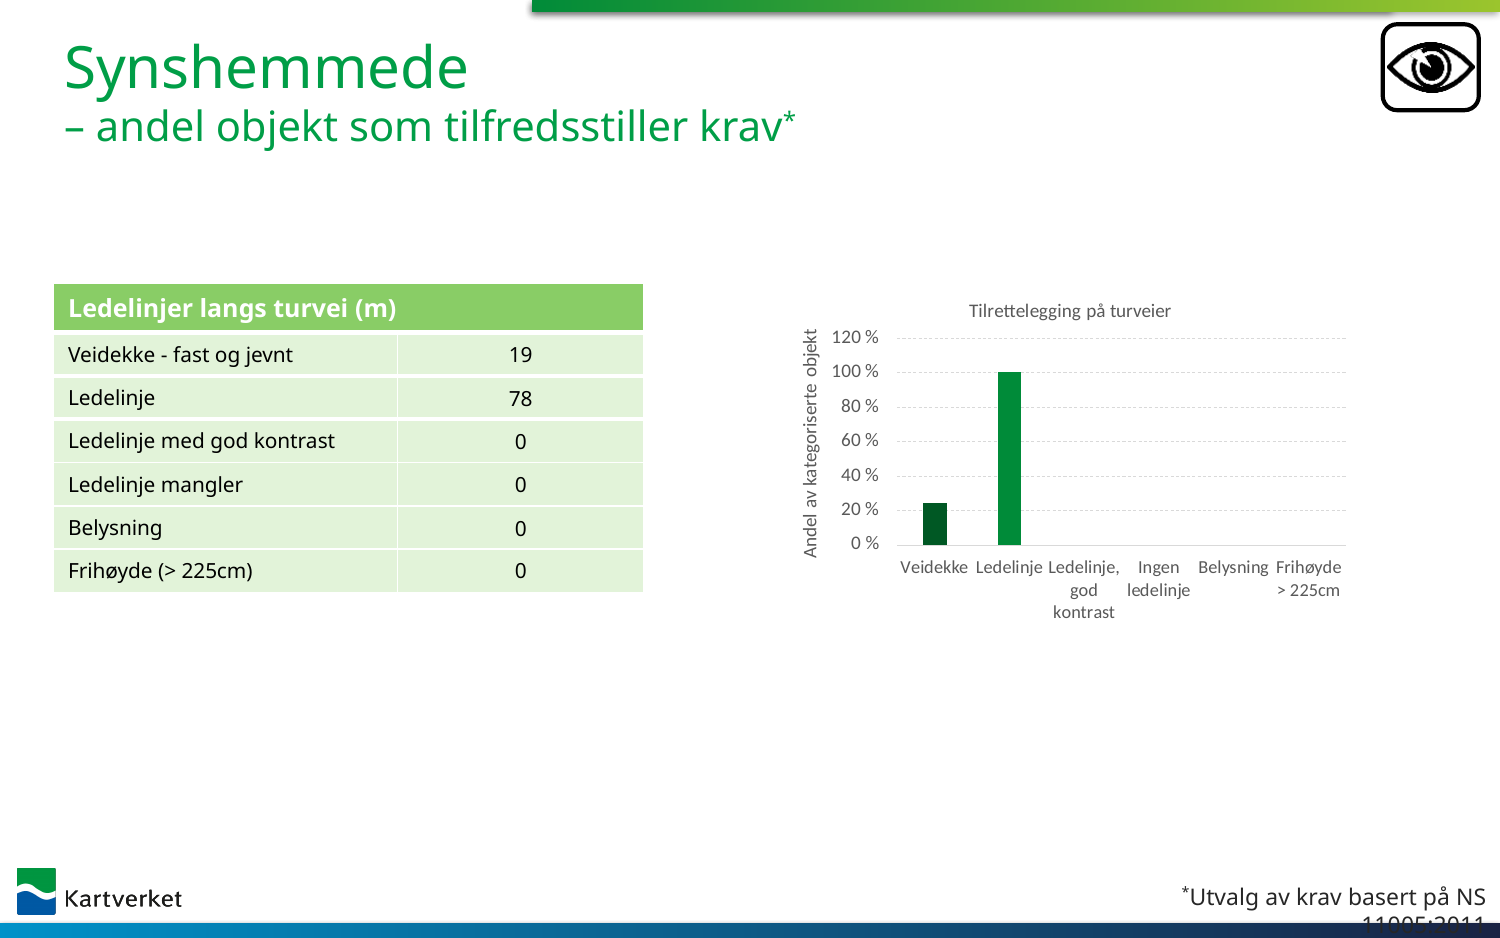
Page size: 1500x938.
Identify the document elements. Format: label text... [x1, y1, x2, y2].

table_cell 0 [398, 421, 643, 462]
text_box Synshemmede – andel objekt som tilfredsstiller krav* [49, 24, 1431, 158]
table_cell Ledelinje med god kontrast [54, 421, 397, 462]
table_cell Frihøyde (> 225cm) [54, 550, 397, 592]
table_cell 0 [398, 463, 643, 505]
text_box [1382, 24, 1480, 111]
table_cell Veidekke - fast og jevnt [54, 335, 397, 374]
table_cell 78 [398, 378, 643, 417]
table_cell Ledelinje [54, 378, 397, 417]
text_box *Utvalg av krav basert på NS 11005:2011 [1068, 873, 1500, 938]
table_cell Ledelinje mangler [54, 463, 397, 505]
table_cell 0 [398, 507, 643, 548]
table_cell 19 [398, 335, 643, 374]
table_cell 0 [398, 550, 643, 592]
picture [791, 291, 1349, 630]
table_header Ledelinjer langs turvei (m) [54, 284, 643, 330]
table_cell Belysning [54, 507, 397, 548]
